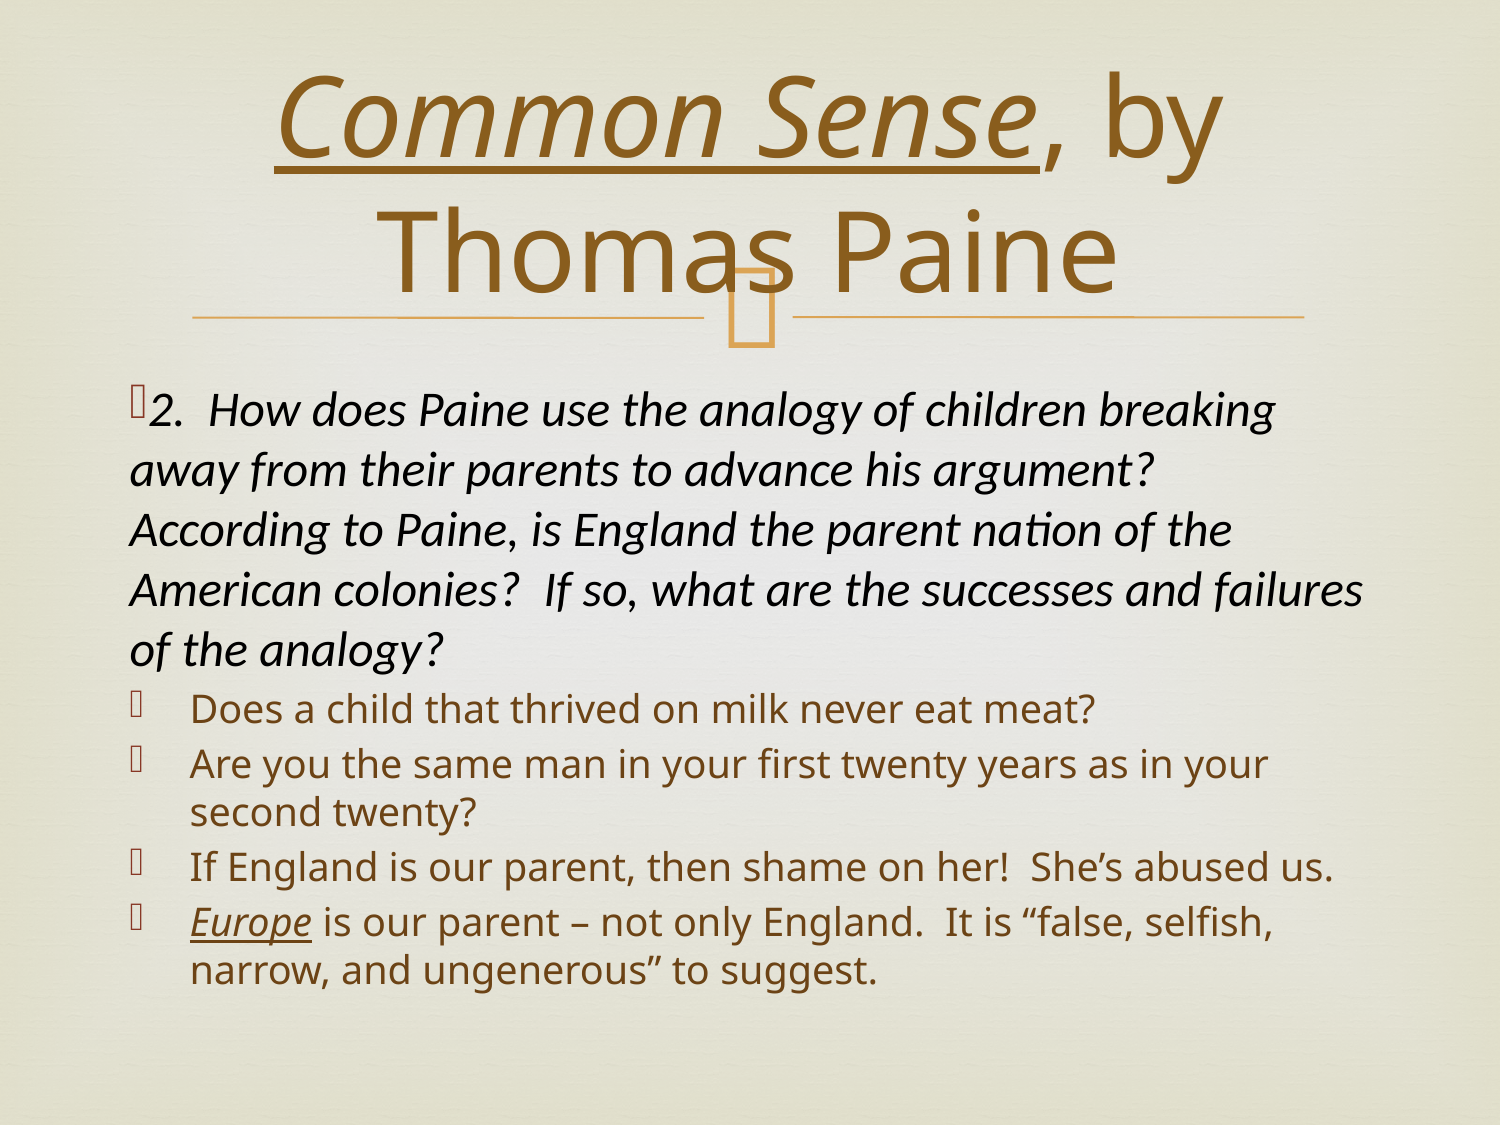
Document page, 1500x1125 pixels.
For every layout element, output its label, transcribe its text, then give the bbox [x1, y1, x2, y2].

list 2. How does Paine use the analogy of children breaking away from their parents to advance his argument? According to Paine, is England the parent nation of the American colonies? If so, what are the successes and failures of the analogy? Does a child that thrived on milk never eat meat? Are you the same man in your first twenty years as in your second twenty? If England is our parent, then shame on her! She’s abused us. Europe is our parent – not only England. It is “false, selfish, narrow, and ungenerous” to suggest. [114, 368, 1386, 1005]
title Common Sense, by Thomas Paine [112, 93, 1386, 267]
